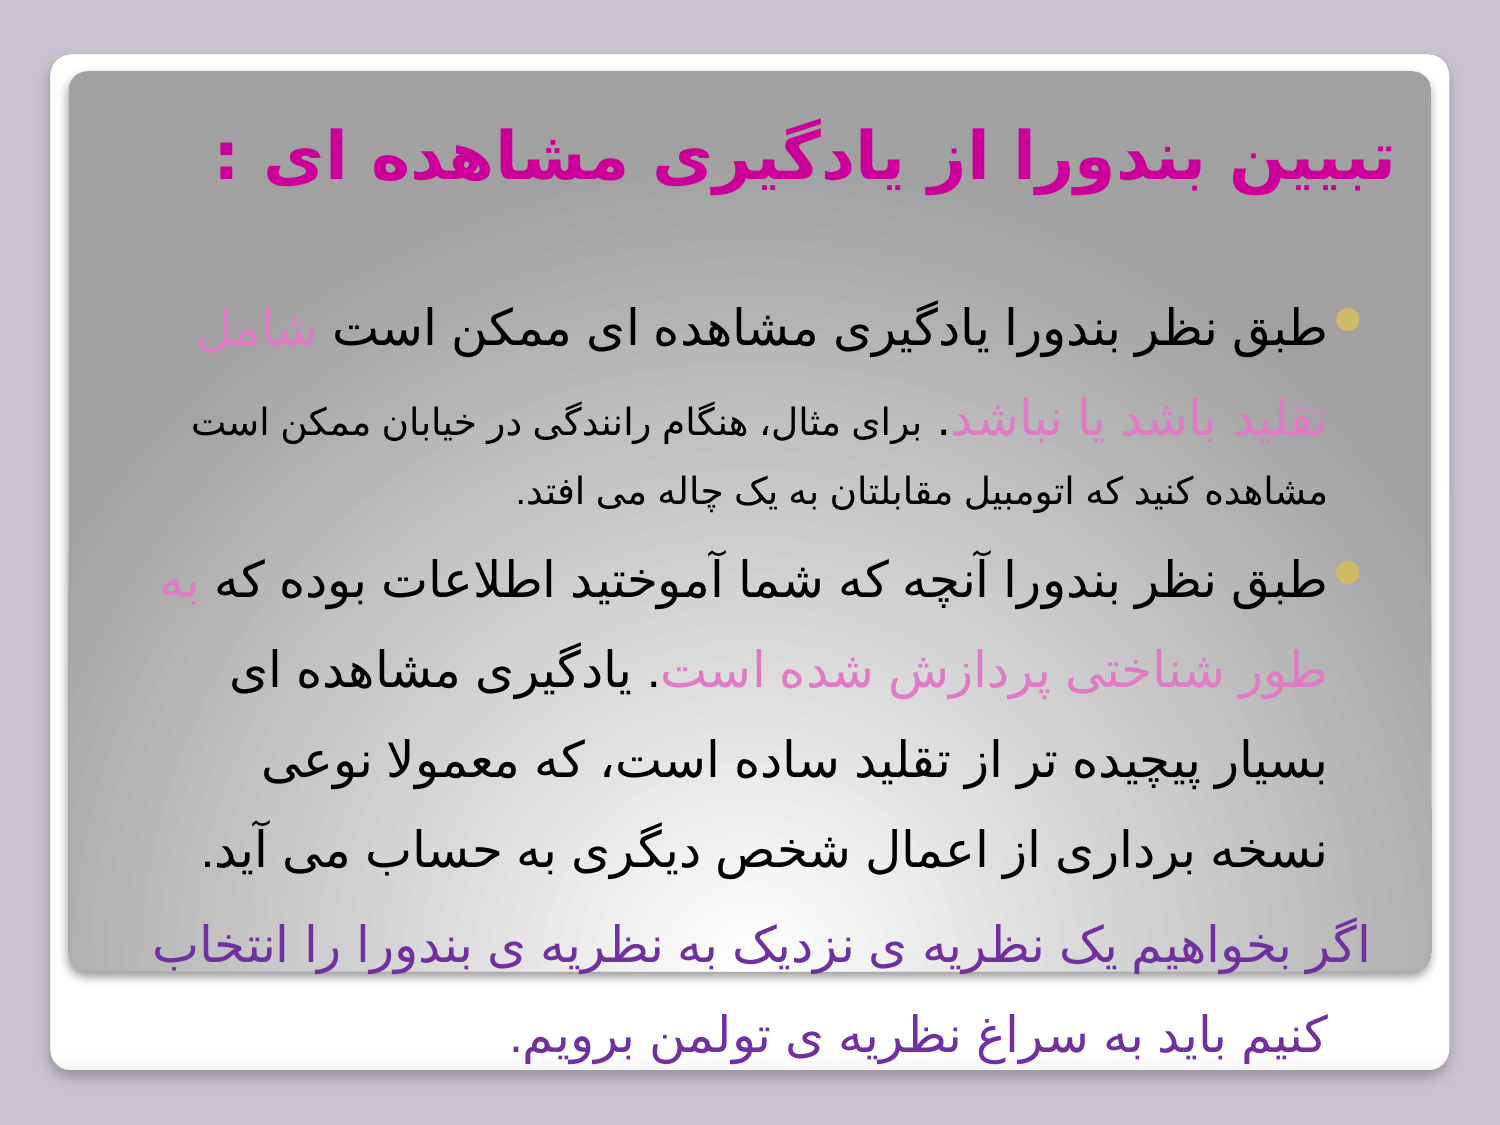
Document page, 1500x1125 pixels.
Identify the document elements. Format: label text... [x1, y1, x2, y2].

title تبیین بندورا از یادگیری مشاهده ای : [62, 12, 1413, 200]
list طبق نظر بندورا یادگیری مشاهده ای ممکن است شامل تقلید باشد یا نباشد. برای مثال، هنگام رانندگی در خیابان ممکن است مشاهده کنید که اتومبیل مقابلتان به یک چاله می افتد. طبق نظر بندورا آنچه که شما آموختید اطلاعات بوده که به طور شناختی پردازش شده است. یادگیری مشاهده ای بسیار پیچیده تر از تقلید ساده است، که معمولا نوعی نسخه برداری از اعمال شخص دیگری به حساب می آید. اگر بخواهیم یک نظریه ی نزدیک به نظریه ی بندورا را انتخاب کنیم باید به سراغ نظریه ی تولمن برویم. [112, 249, 1388, 1125]
